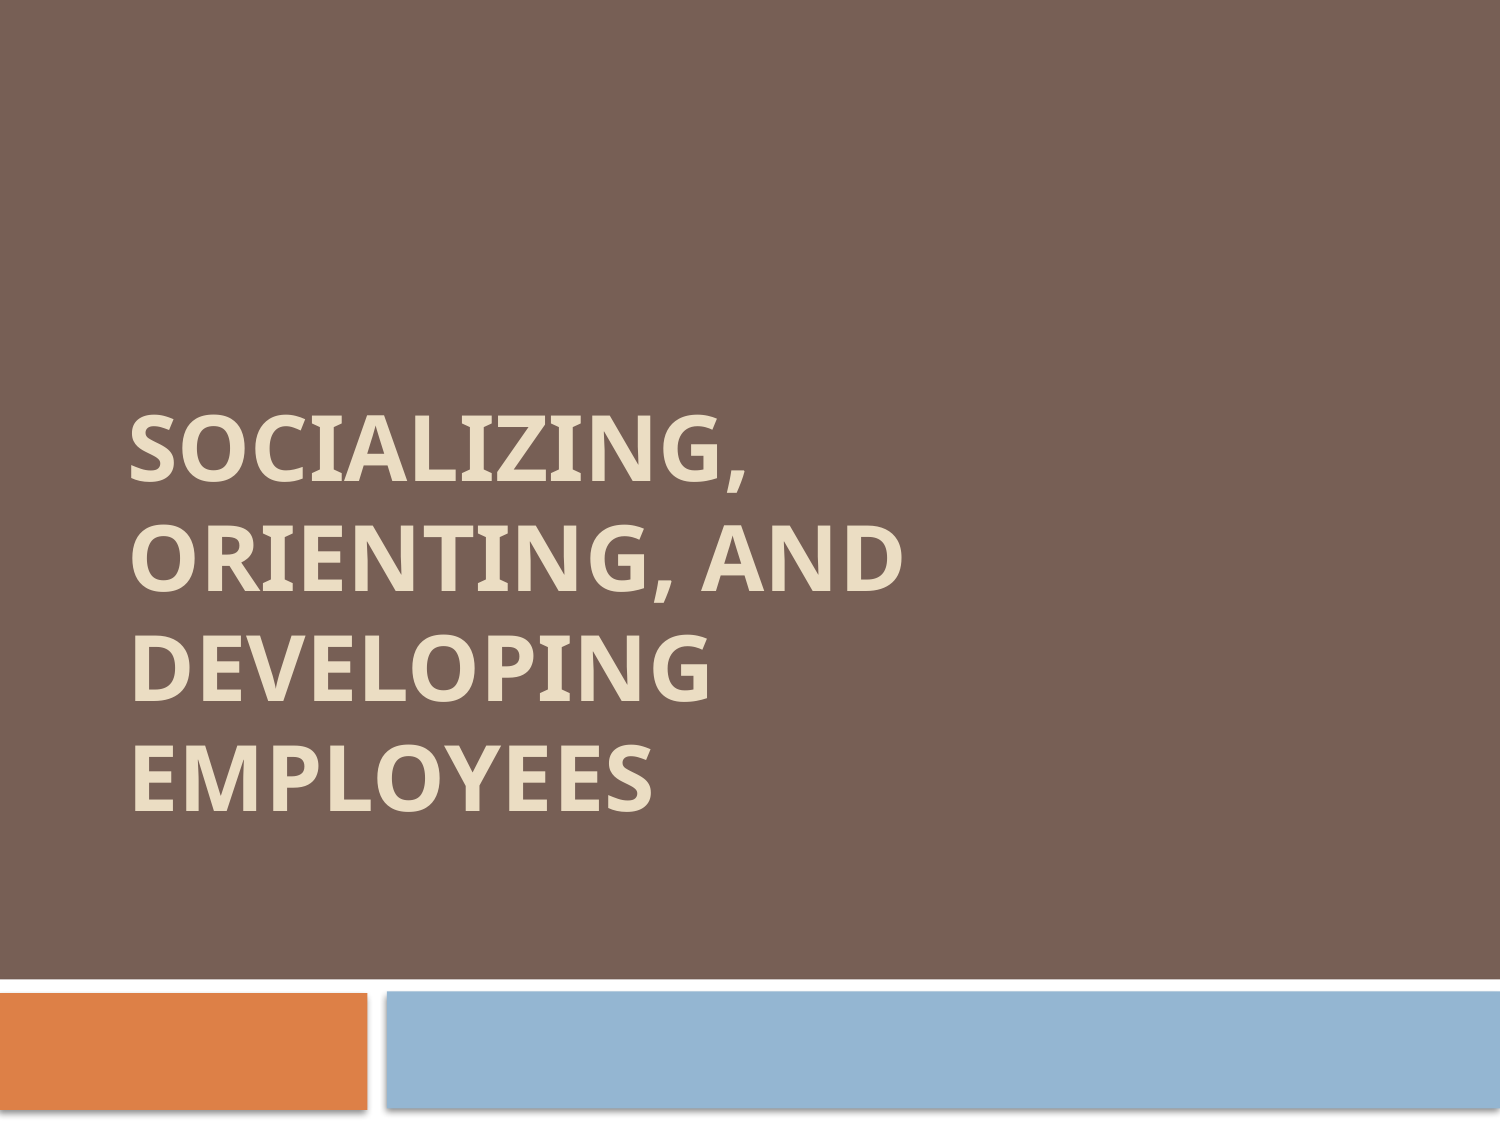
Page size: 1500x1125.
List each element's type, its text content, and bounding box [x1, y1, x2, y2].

title Socializing, Orienting, and Developing Employees [112, 275, 1388, 838]
